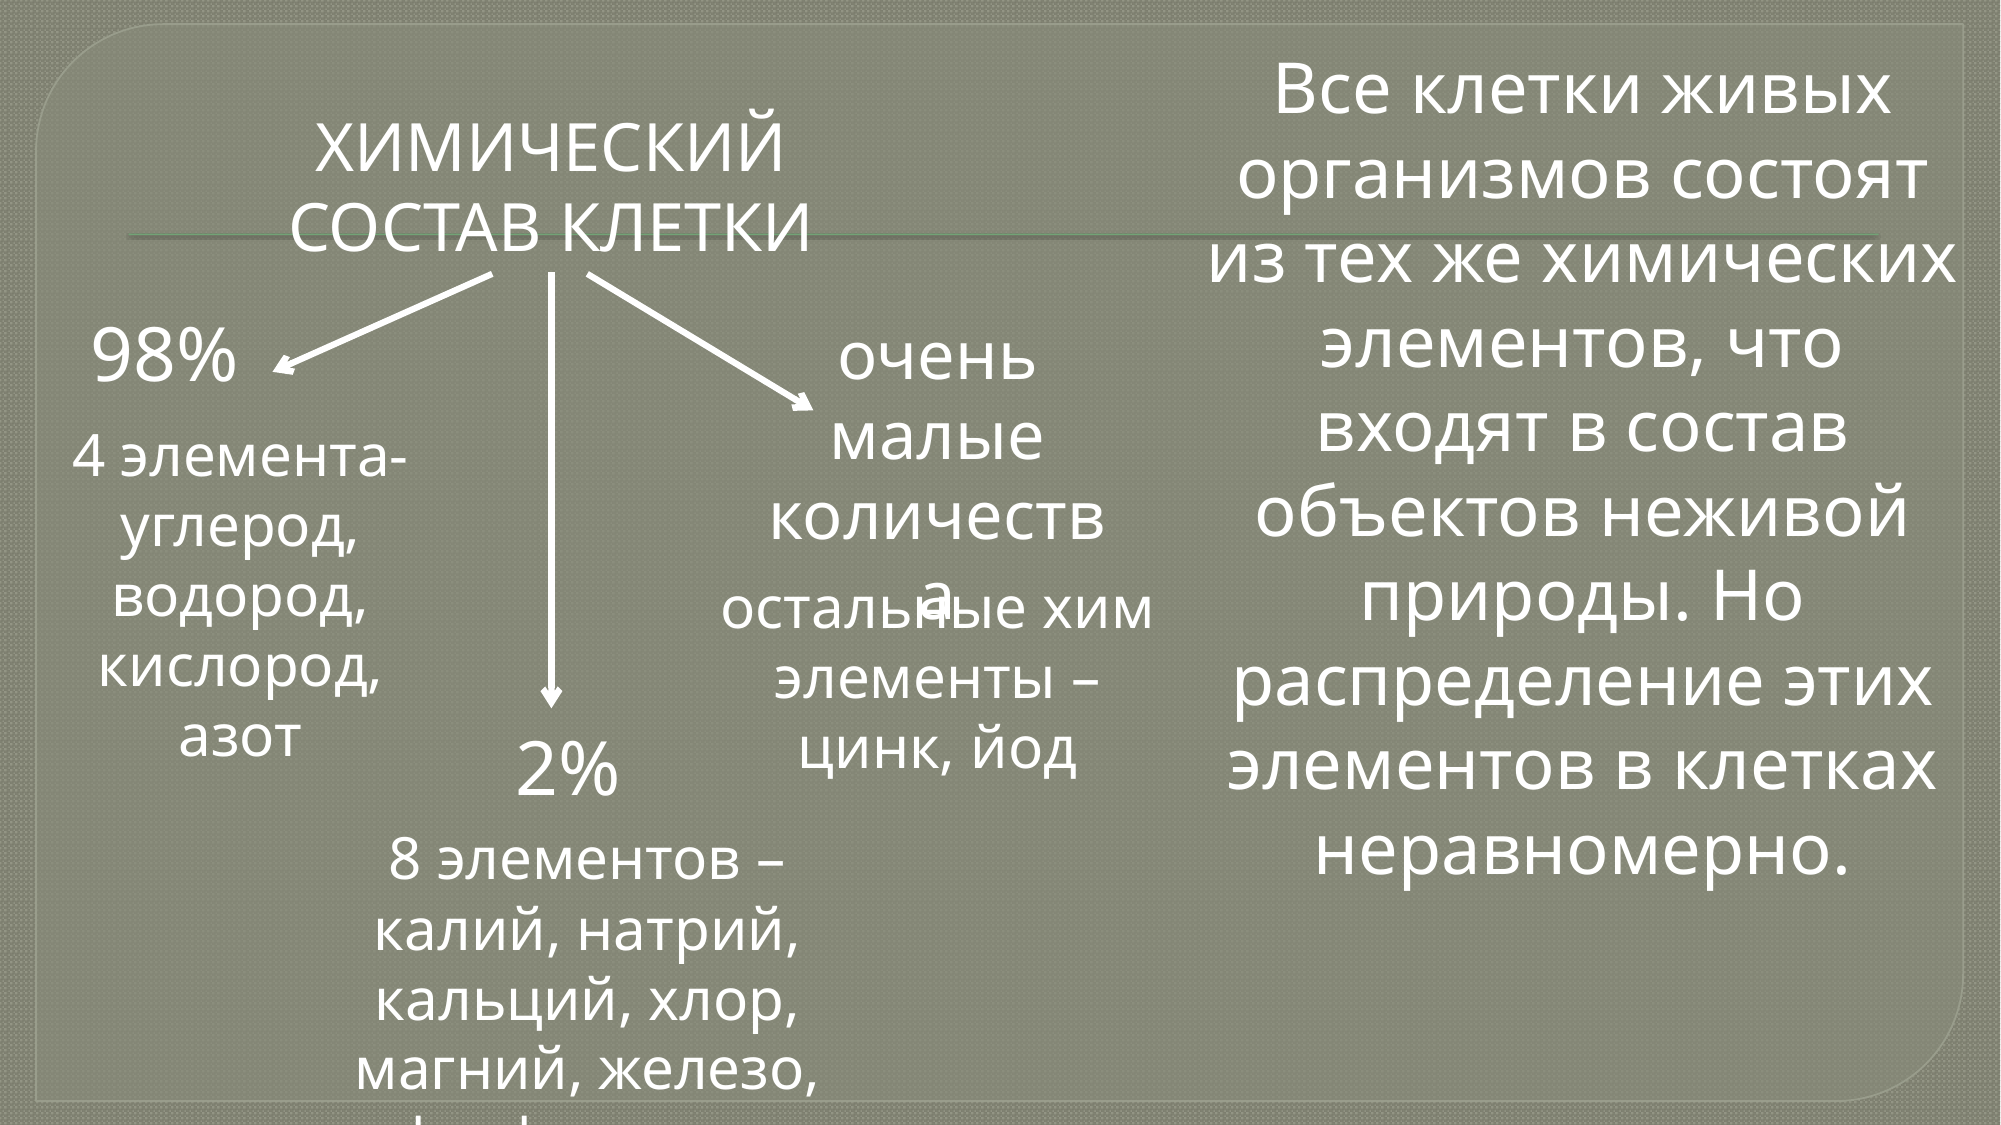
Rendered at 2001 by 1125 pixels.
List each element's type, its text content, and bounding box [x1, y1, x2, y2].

text_box ХИМИЧЕСКИЙ СОСТАВ КЛЕТКИ [257, 97, 846, 272]
text_box очень малые количества [738, 305, 1136, 563]
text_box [272, 273, 493, 372]
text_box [586, 273, 814, 411]
text_box 2% [432, 713, 705, 814]
text_box 4 элемента- углерод, водород, кислород, азот [22, 410, 459, 776]
text_box 8 элементов – калий, натрий, кальций, хлор, магний, железо, фосфор, сера [291, 814, 884, 1125]
text_box 98% [22, 299, 308, 404]
text_box остальные хим элементы – цинк, йод [687, 563, 1188, 788]
list Все клетки живых организмов состоят из тех же химических элементов, что входят в состав объектов неживой природы. Но распределение этих элементов в клетках неравномерно. [1191, 35, 1975, 983]
